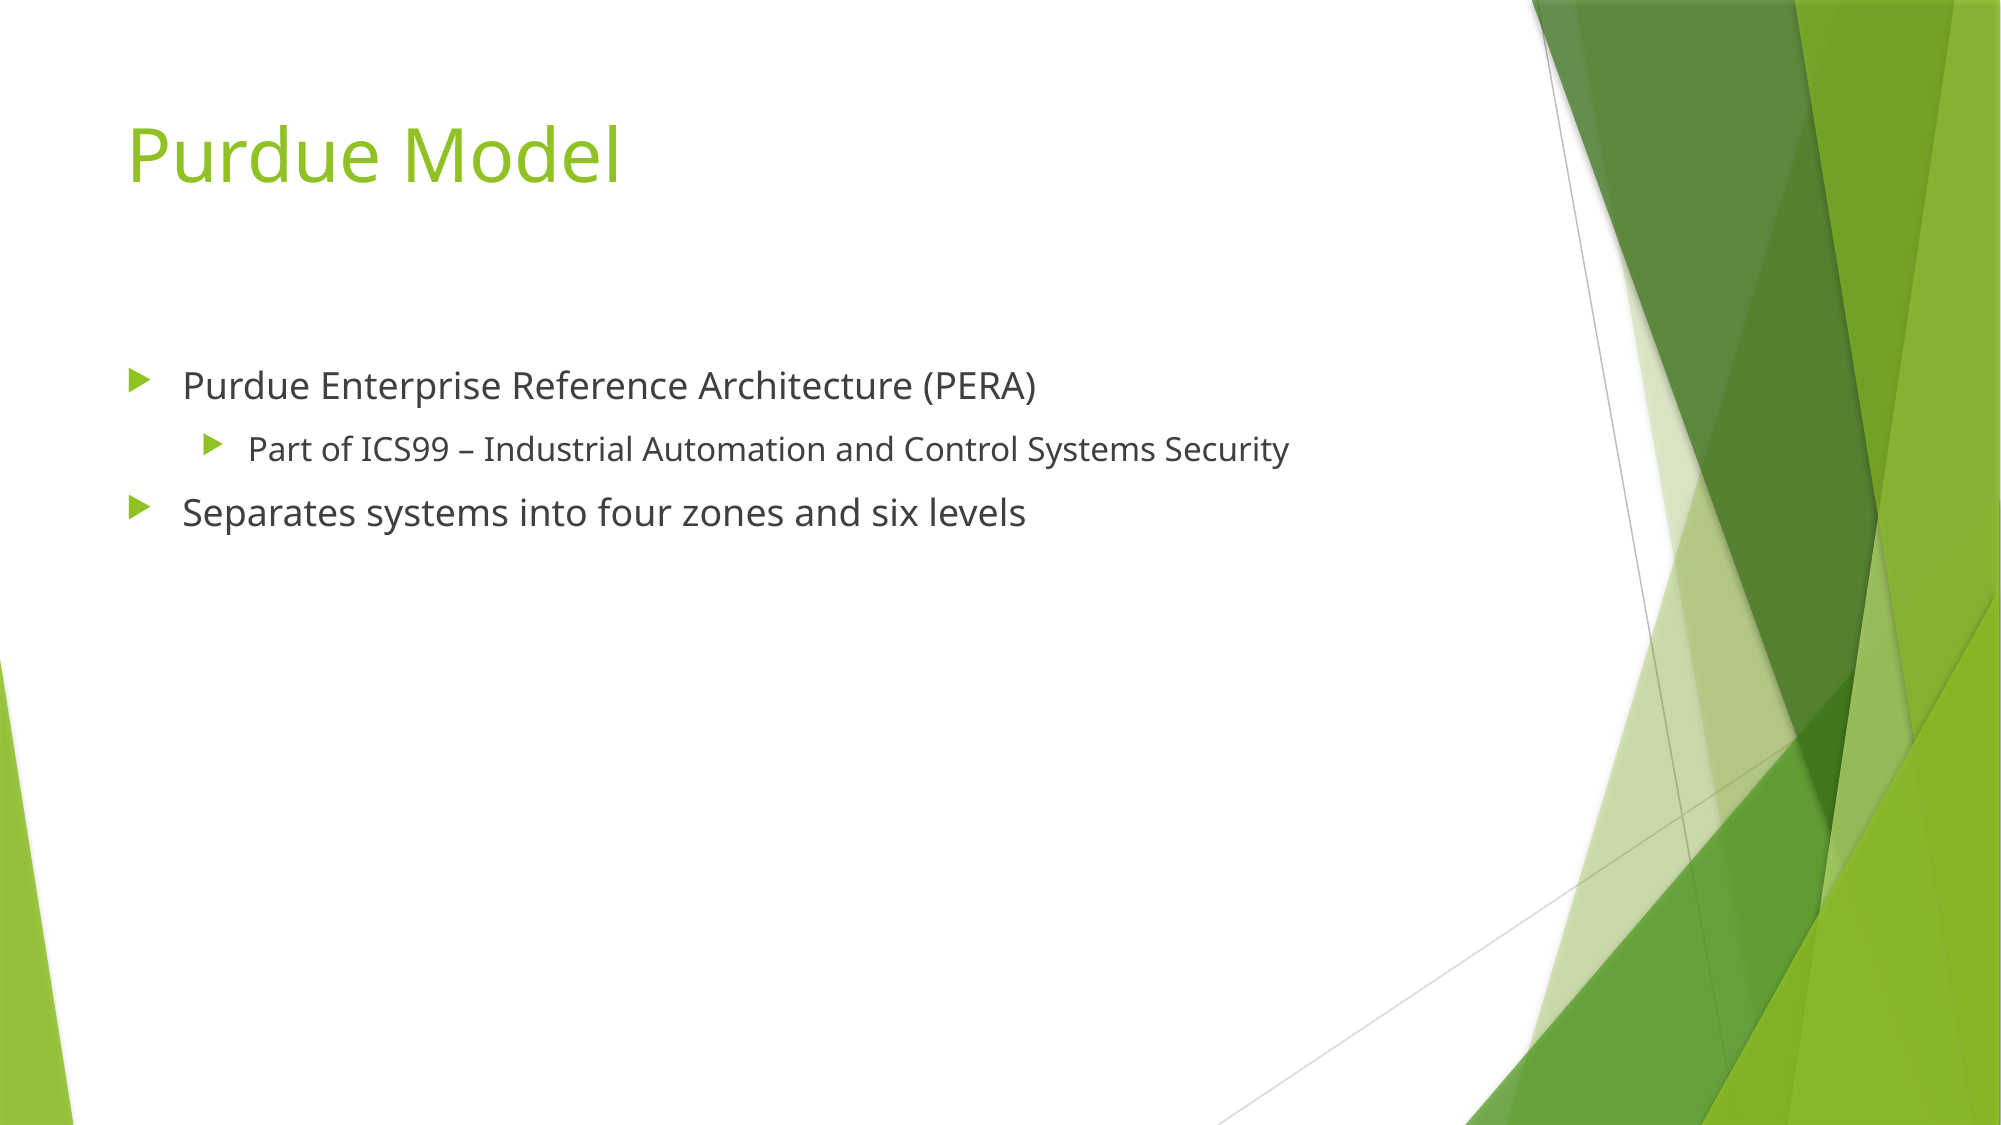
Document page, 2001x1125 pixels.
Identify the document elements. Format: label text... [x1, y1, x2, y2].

list Purdue Enterprise Reference Architecture (PERA) Part of ICS99 – Industrial Automation and Control Systems Security Separates systems into four zones and six levels [111, 354, 1522, 992]
title Purdue Model [111, 99, 1522, 317]
